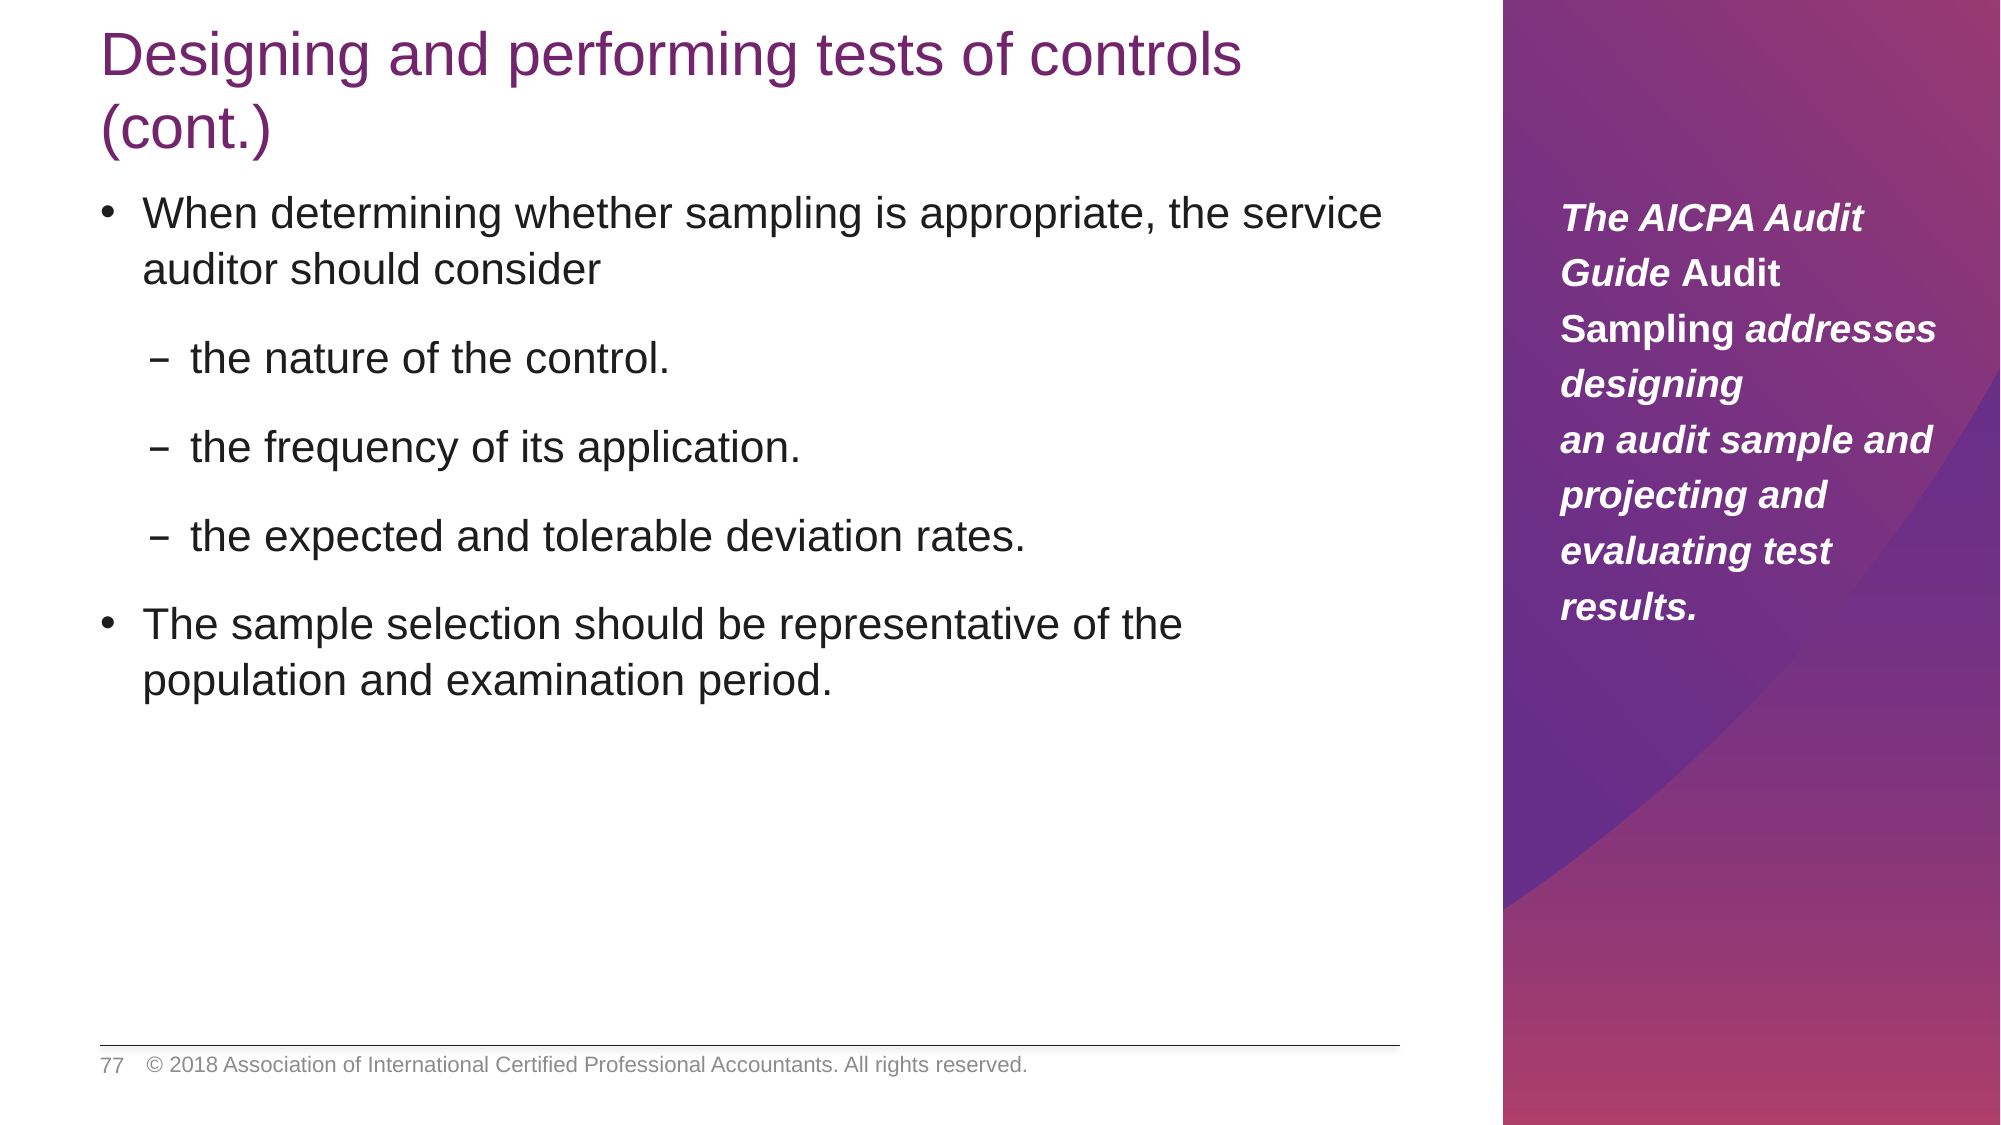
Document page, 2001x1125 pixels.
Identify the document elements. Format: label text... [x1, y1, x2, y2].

list When determining whether sampling is appropriate, the service auditor should consider the nature of the control. the frequency of its application. the expected and tolerable deviation rates. The sample selection should be representative of the population and examination period. [100, 182, 1401, 915]
title Designing and performing tests of controls (cont.) [100, 31, 1401, 161]
list The AICPA Audit Guide Audit Sampling addresses designing an audit sample and projecting and evaluating test results. [1560, 183, 1941, 904]
footer © 2018 Association of International Certified Professional Accountants. All rights reserved. [147, 1050, 1400, 1111]
picture [1503, 0, 2001, 1125]
slide_number 77 [99, 1050, 147, 1111]
